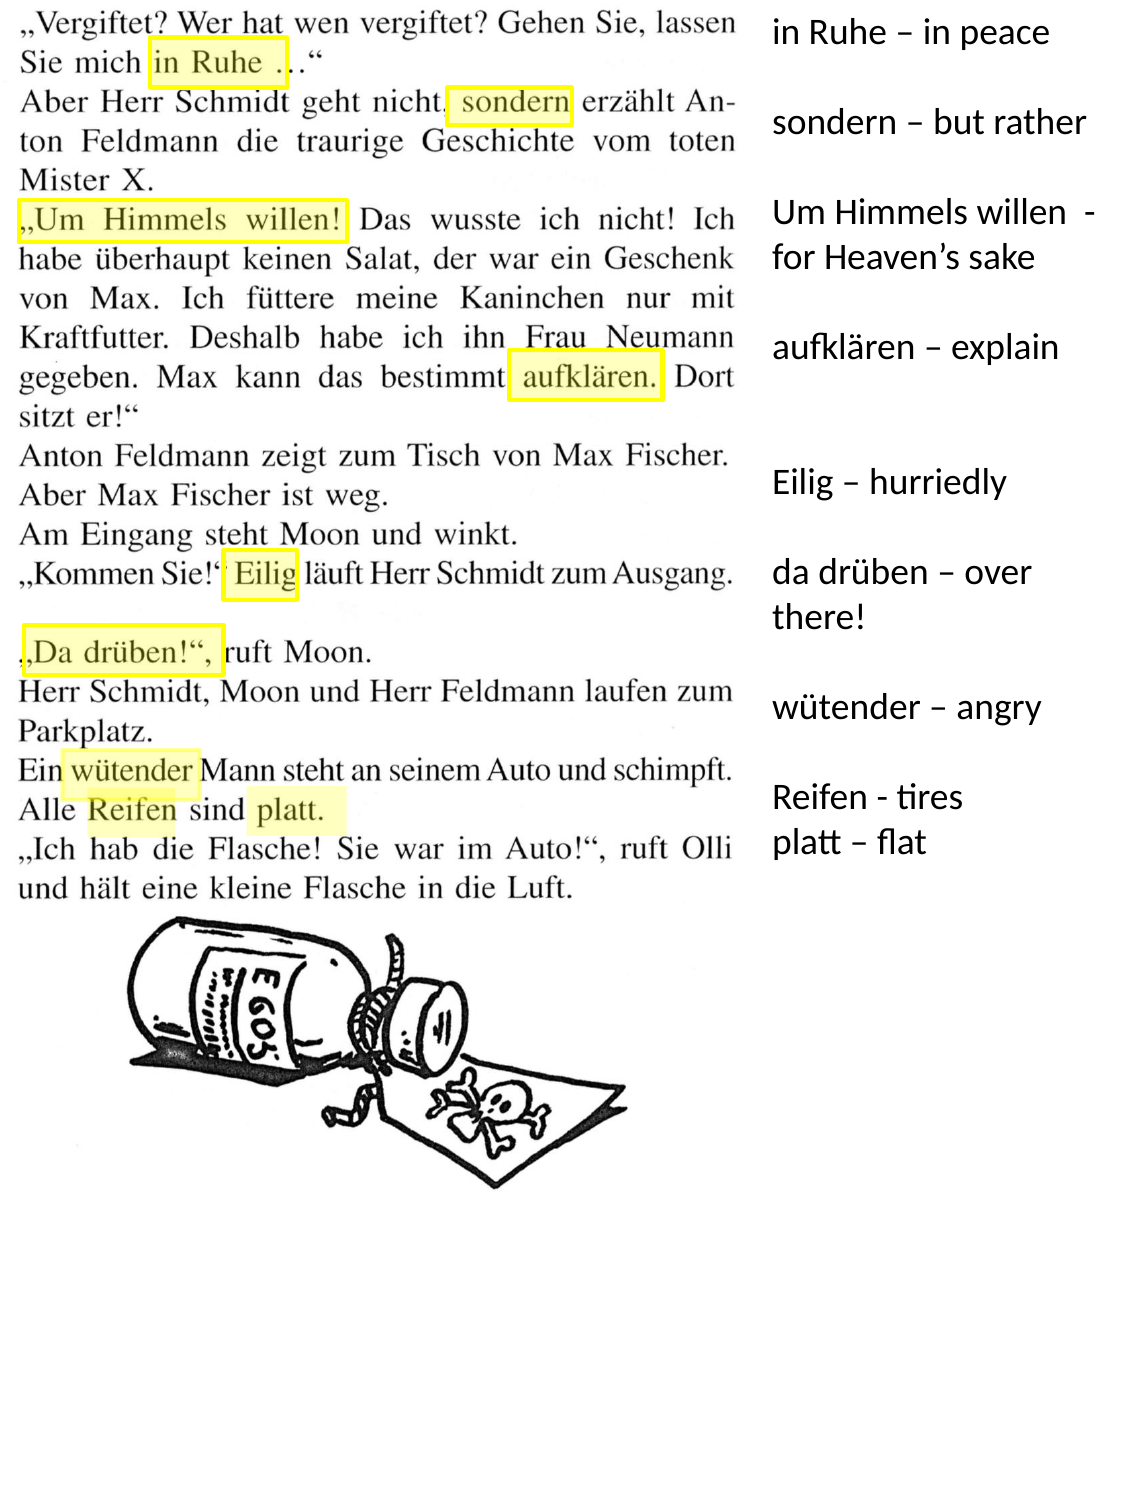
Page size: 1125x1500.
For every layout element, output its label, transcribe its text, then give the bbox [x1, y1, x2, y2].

picture [0, 0, 758, 1201]
text_box in Ruhe – in peace sondern – but rather Um Himmels willen - for Heaven’s sake aufklären – explain Eilig – hurriedly da drüben – over there! wütender – angry Reifen - tires platt – flat [759, 0, 1125, 915]
